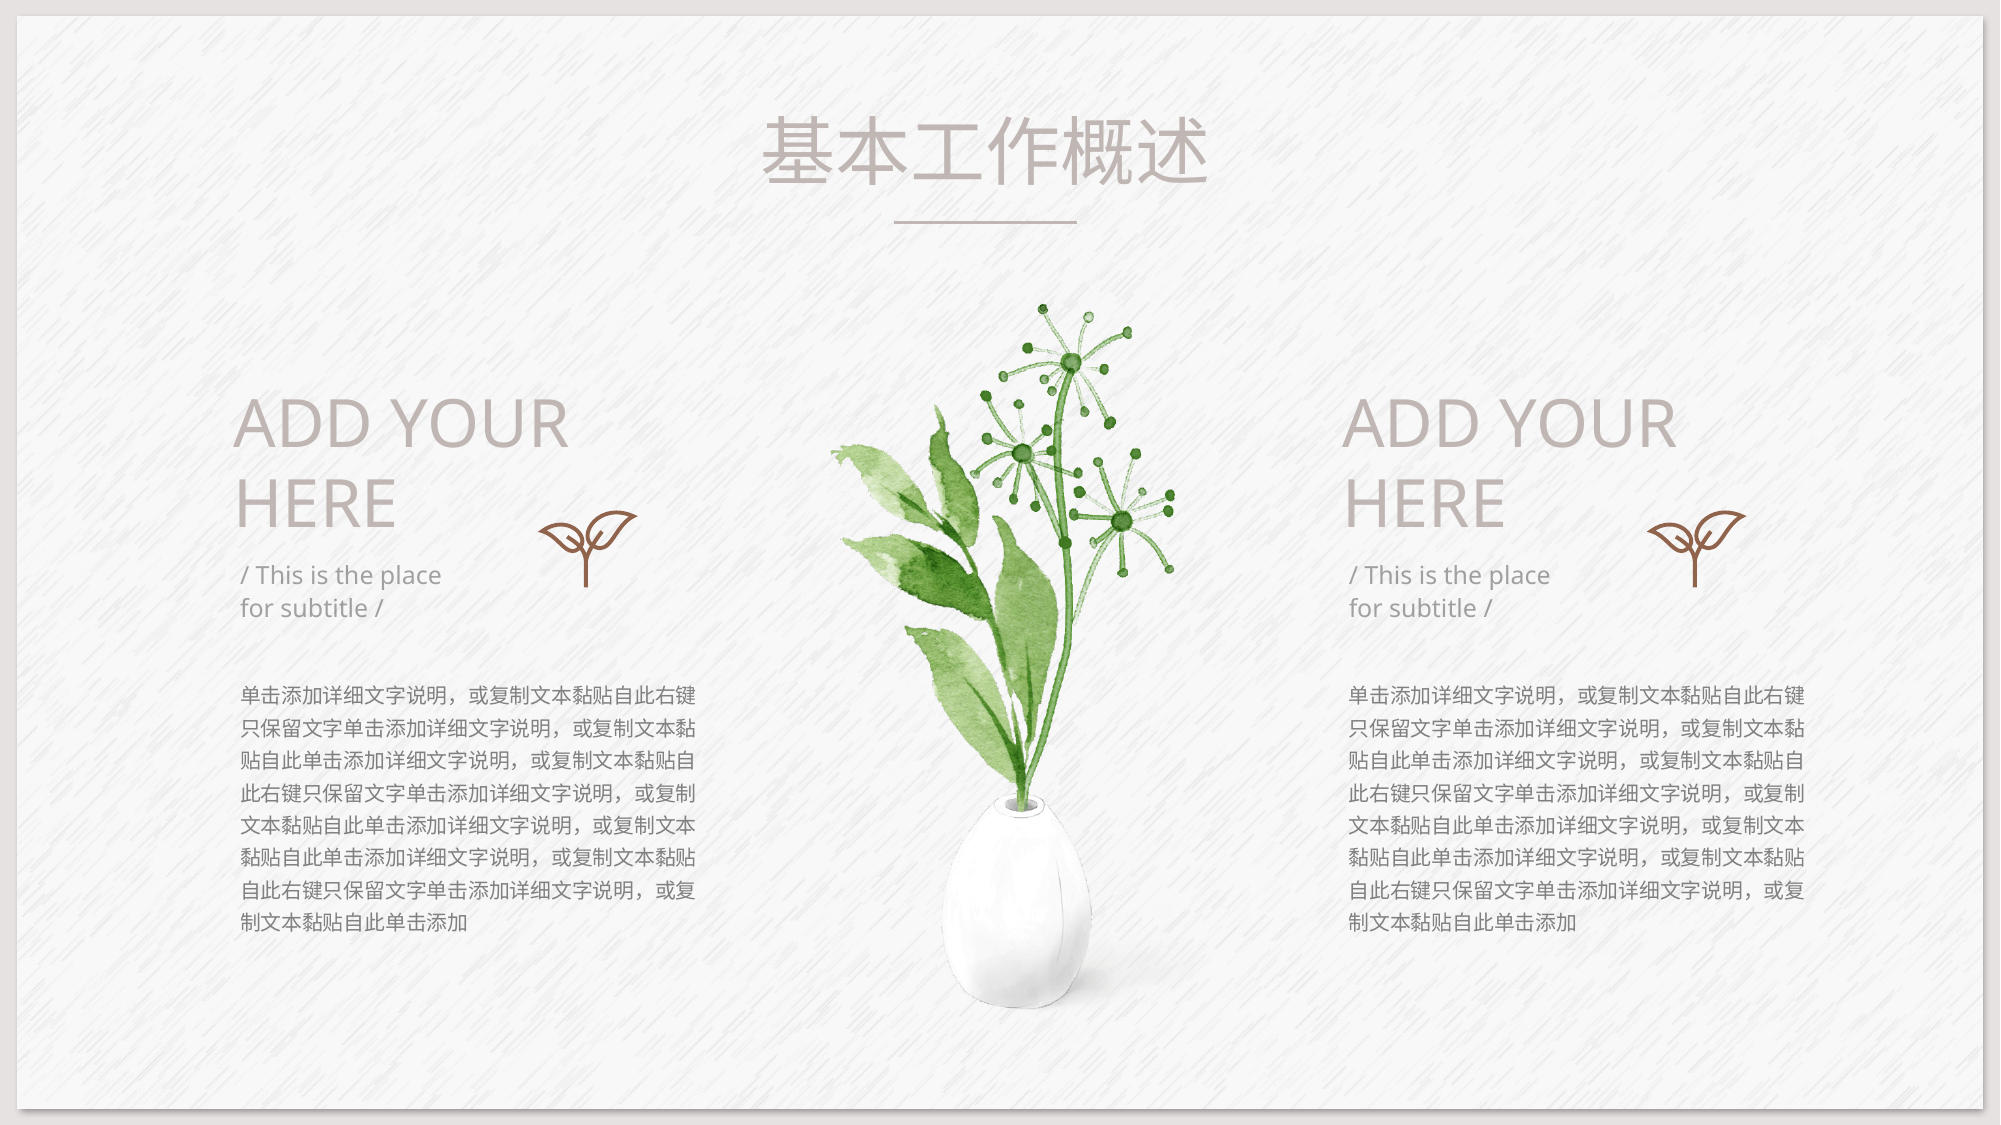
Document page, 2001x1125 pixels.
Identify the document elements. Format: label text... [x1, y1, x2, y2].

text_box 基本工作概述 [678, 96, 1292, 203]
text_box ADD YOUR HERE [225, 356, 651, 550]
text_box / This is the place for subtitle / [1334, 549, 1835, 630]
text_box ADD YOUR HERE [1334, 356, 1760, 550]
text_box / This is the place for subtitle / [225, 549, 726, 630]
picture [799, 244, 1292, 1045]
text_box 单击添加详细文字说明，或复制文本黏贴自此右键只保留文字单击添加详细文字说明，或复制文本黏贴自此单击添加详细文字说明，或复制文本黏贴自此右键只保留文字单击添加详细文字说明，或复制文本黏贴自此单击添加详细文字说明，或复制文本黏贴自此单击添加详细文字说明，或复制文本黏贴自此右键只保留文字单击添加详细文字说明，或复制文本黏贴自此单击添加 [1334, 668, 1835, 952]
text_box 单击添加详细文字说明，或复制文本黏贴自此右键只保留文字单击添加详细文字说明，或复制文本黏贴自此单击添加详细文字说明，或复制文本黏贴自此右键只保留文字单击添加详细文字说明，或复制文本黏贴自此单击添加详细文字说明，或复制文本黏贴自此单击添加详细文字说明，或复制文本黏贴自此右键只保留文字单击添加详细文字说明，或复制文本黏贴自此单击添加 [225, 668, 726, 952]
